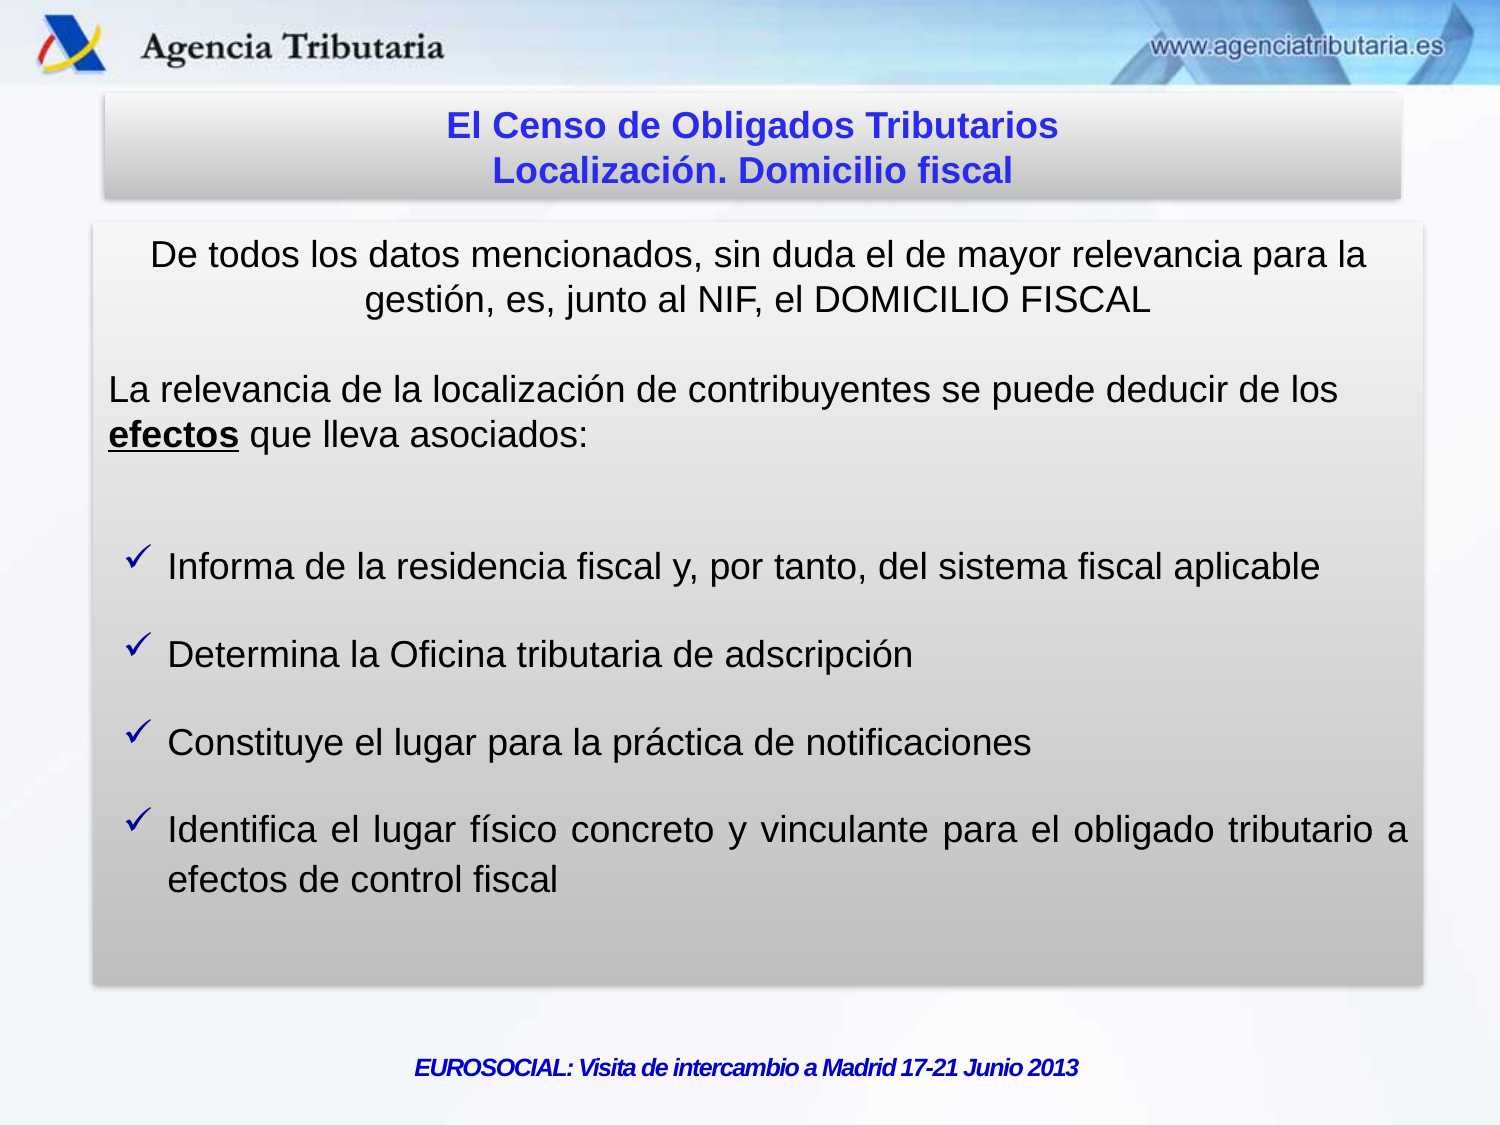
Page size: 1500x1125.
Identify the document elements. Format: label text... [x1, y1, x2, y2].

text_box De todos los datos mencionados, sin duda el de mayor relevancia para la gestión, es, junto al NIF, el DOMICILIO FISCAL La relevancia de la localización de contribuyentes se puede deducir de los efectos que lleva asociados: Informa de la residencia fiscal y, por tanto, del sistema fiscal aplicable Determina la Oficina tributaria de adscripción Constituye el lugar para la práctica de notificaciones Identifica el lugar físico concreto y vinculante para el obligado tributario a efectos de control fiscal [93, 222, 1424, 985]
text_box El Censo de Obligados Tributarios Localización. Domicilio fiscal [105, 93, 1401, 199]
picture [0, 0, 1500, 1125]
text_box EUROSOCIAL: Visita de intercambio a Madrid 17-21 Junio 2013 [46, 1044, 1454, 1090]
